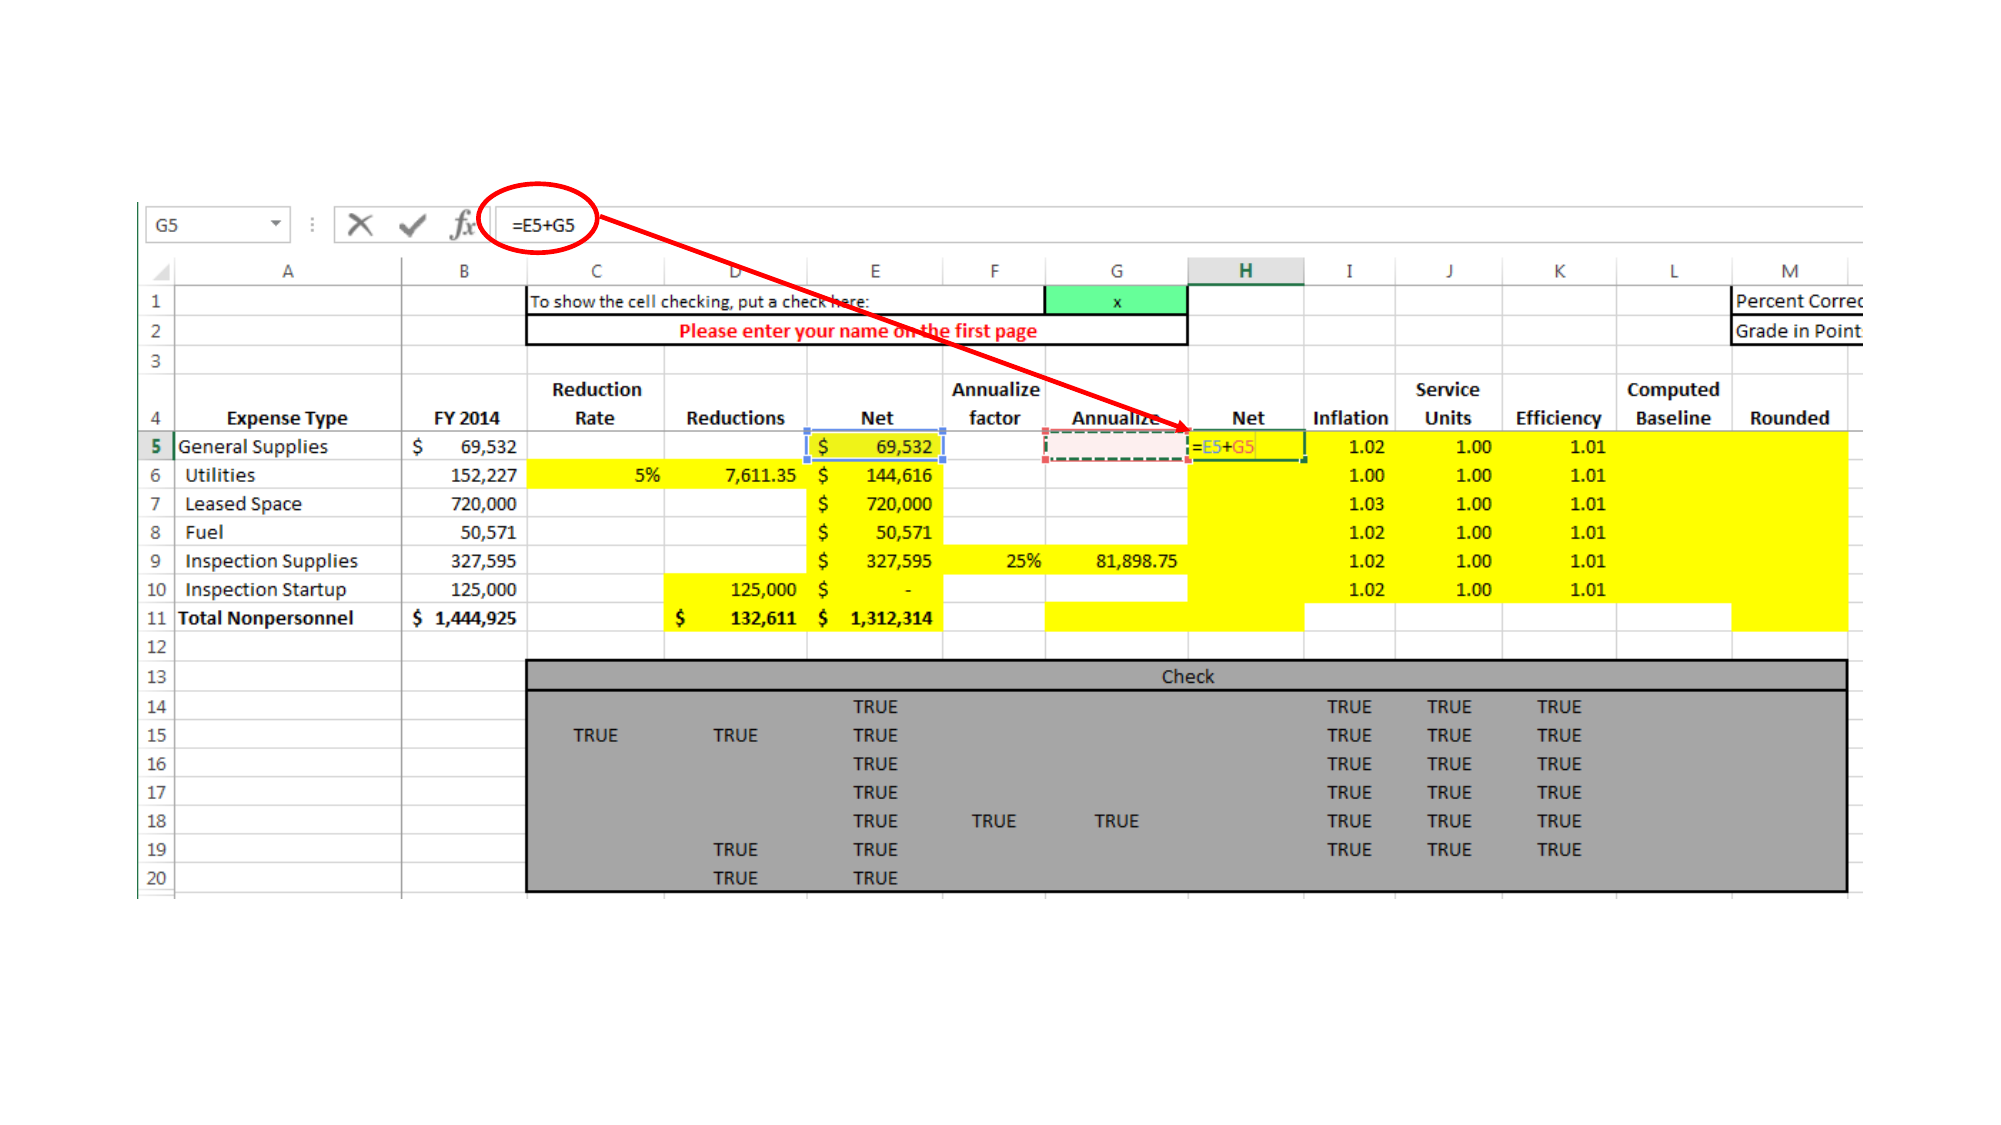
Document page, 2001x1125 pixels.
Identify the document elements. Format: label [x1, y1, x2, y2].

list [137, 202, 1863, 899]
text_box [484, 182, 592, 202]
text_box [599, 216, 1191, 431]
